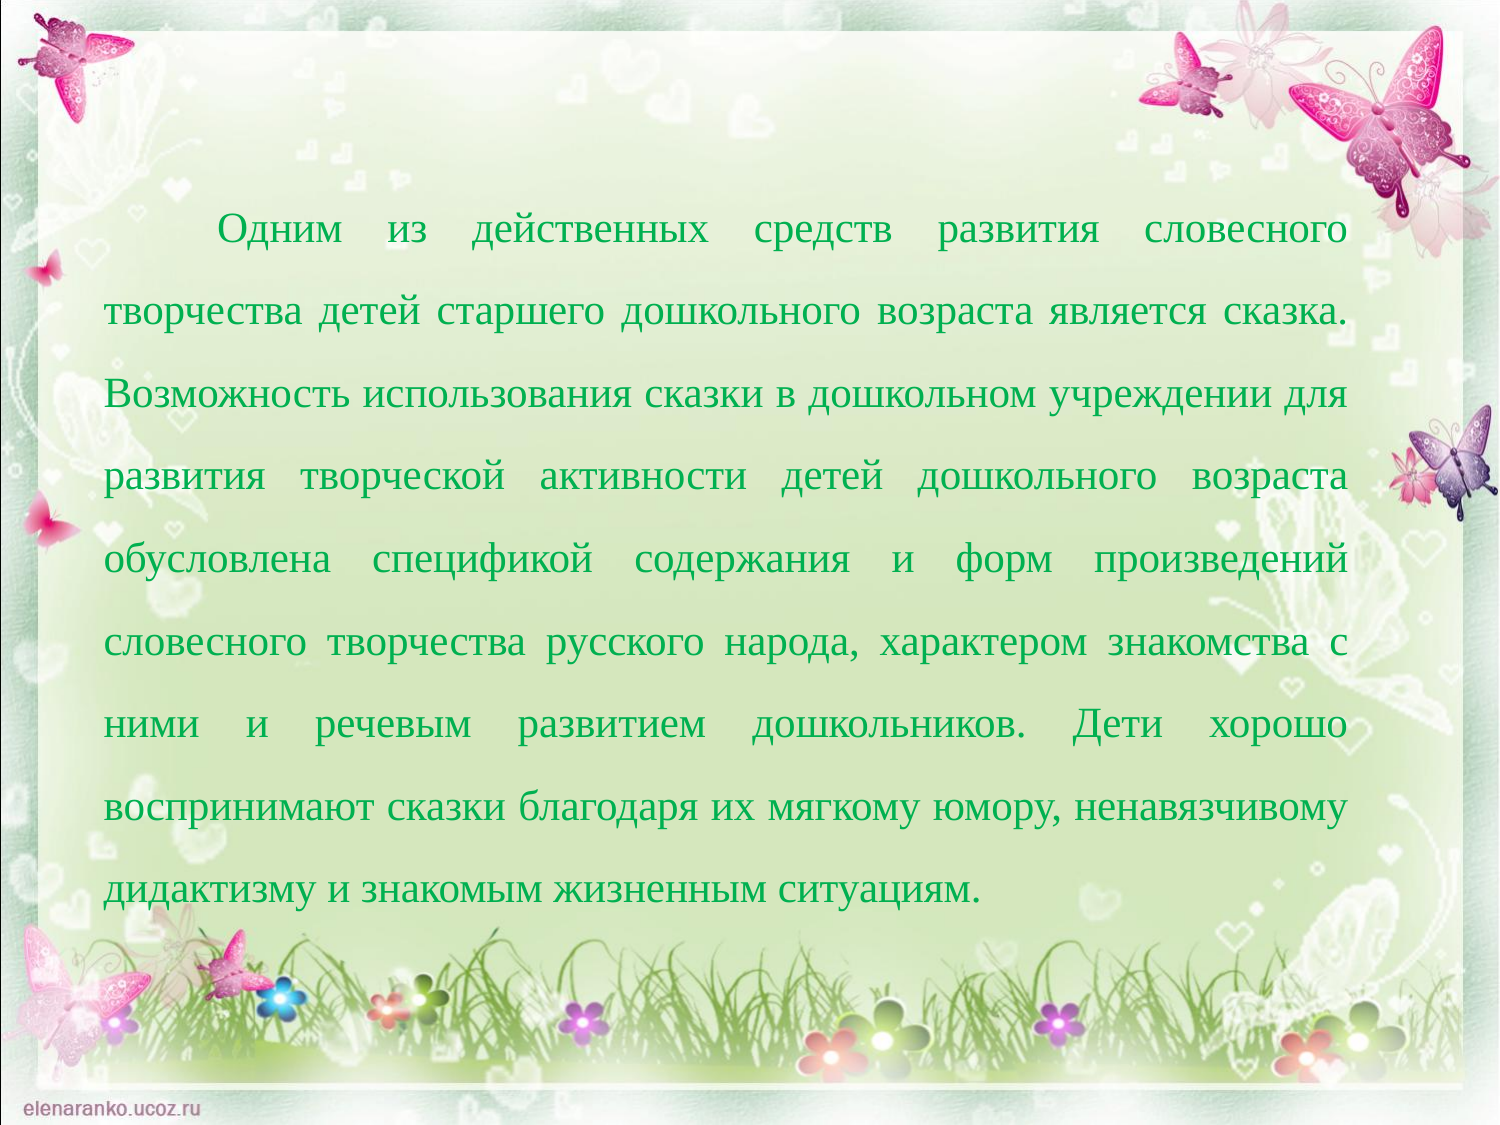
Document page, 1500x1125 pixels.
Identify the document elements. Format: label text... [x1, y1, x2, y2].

list Одним из действенных средств развития словесного творчества детей старшего дошкольного возраста является сказка. Возможность использования сказки в дошкольном учреждении для развития творческой активности детей дошкольного возраста обусловлена спецификой содержания и форм произведений словесного творчества русского народа, характером знакомства с ними и речевым развитием дошкольников. Дети хорошо воспринимают сказки благодаря их мягкому юмору, ненавязчивому дидактизму и знакомым жизненным ситуациям. [88, 160, 1365, 976]
picture [0, 0, 1500, 1125]
